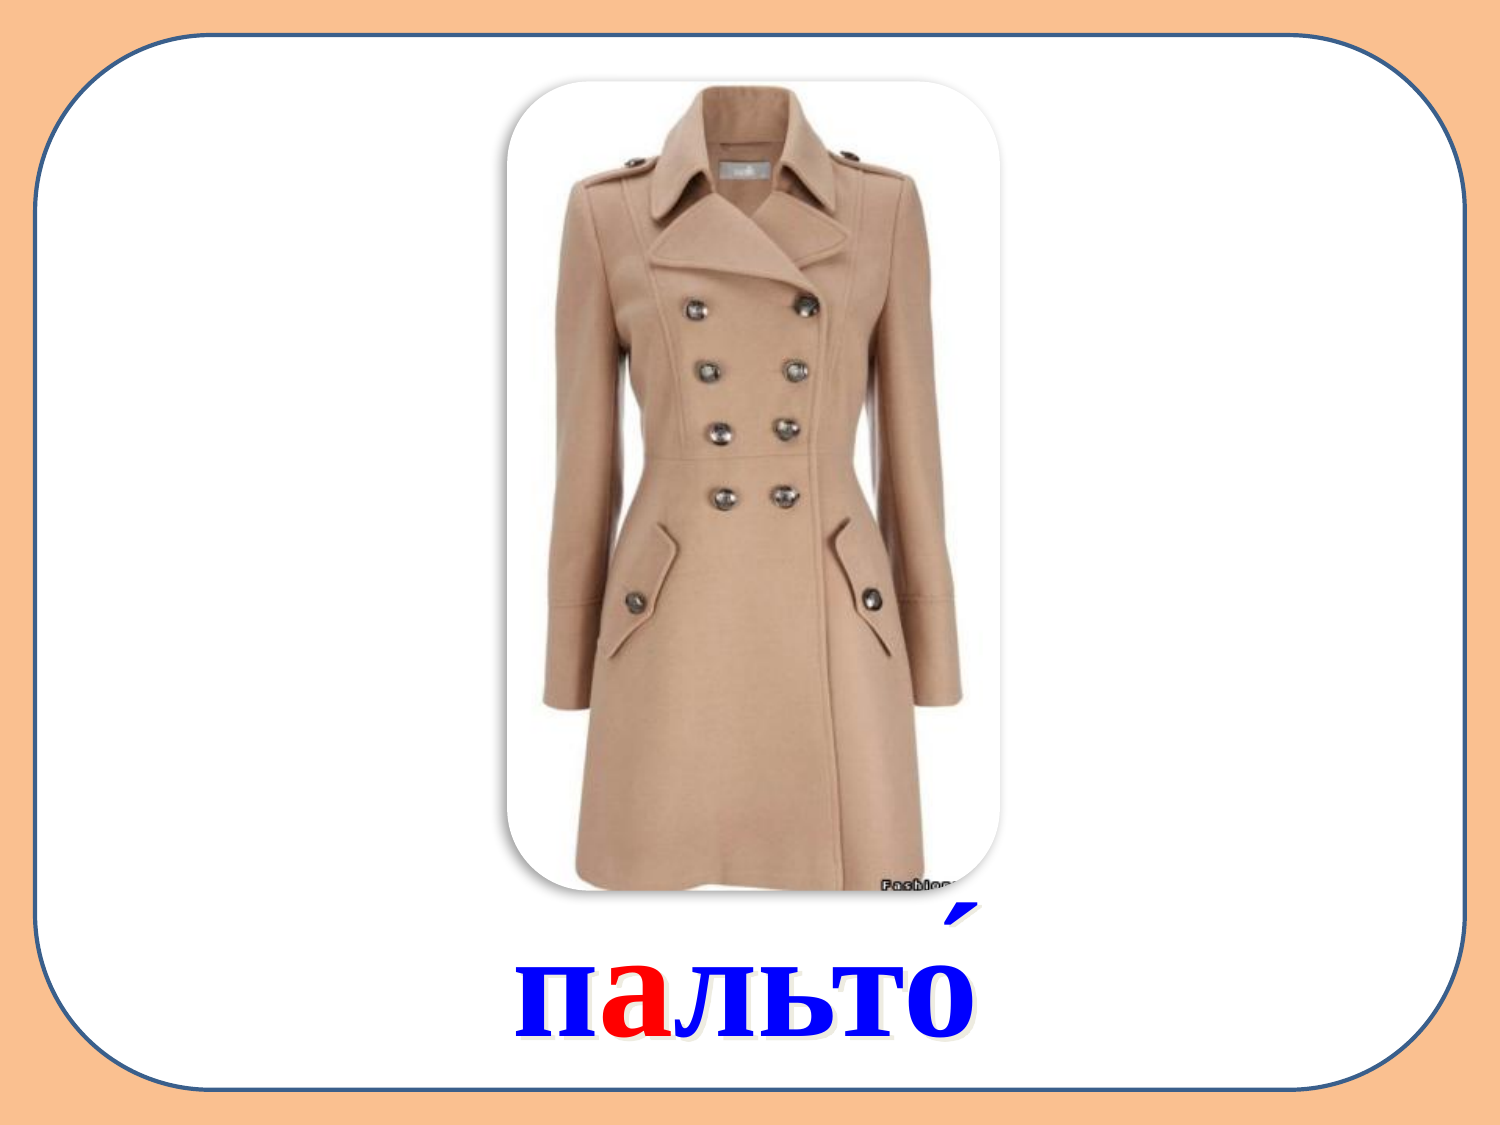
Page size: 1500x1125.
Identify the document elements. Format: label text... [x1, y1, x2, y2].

text_box [127, 1071, 1373, 1092]
text_box пальто́ [70, 878, 1421, 1067]
text_box [32, 32, 1467, 1029]
picture [506, 81, 1001, 891]
